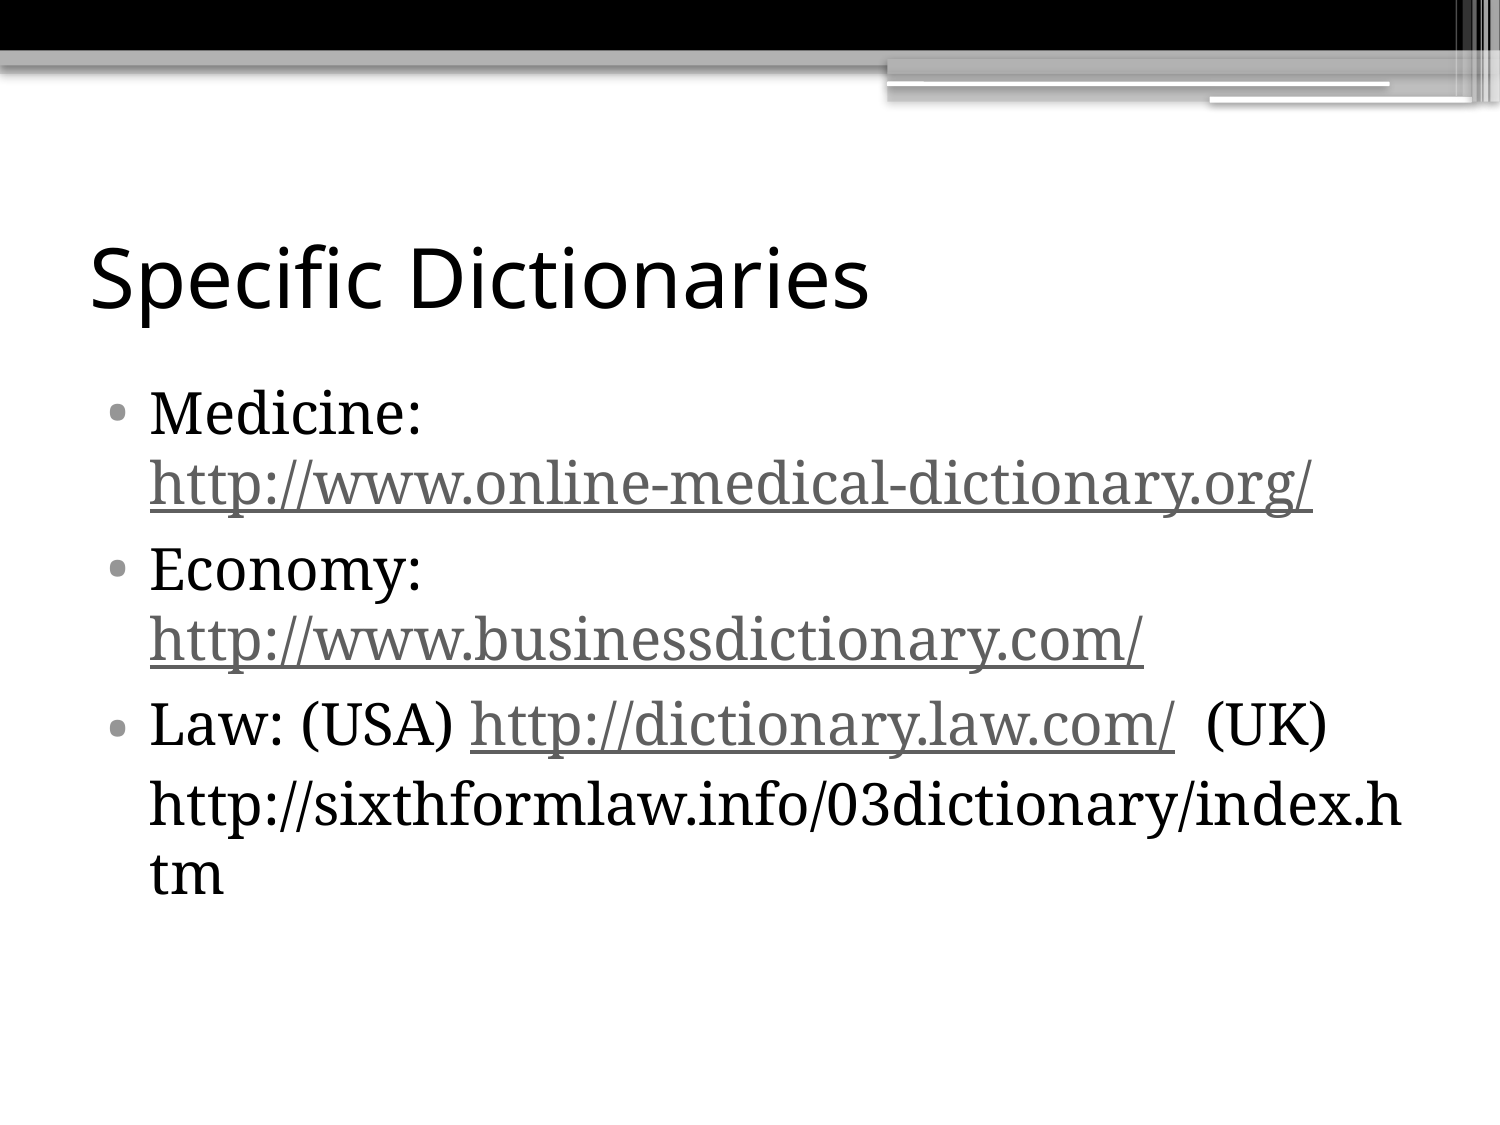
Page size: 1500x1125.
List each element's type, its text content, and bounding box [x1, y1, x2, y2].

list Medicine: http://www.online-medical-dictionary.org/ Economy: http://www.businessdictionary.com/ Law: (USA) http://dictionary.law.com/ (UK) http://sixthformlaw.info/03dictionary/index.htm [75, 368, 1425, 1079]
title Specific Dictionaries [75, 187, 1425, 363]
